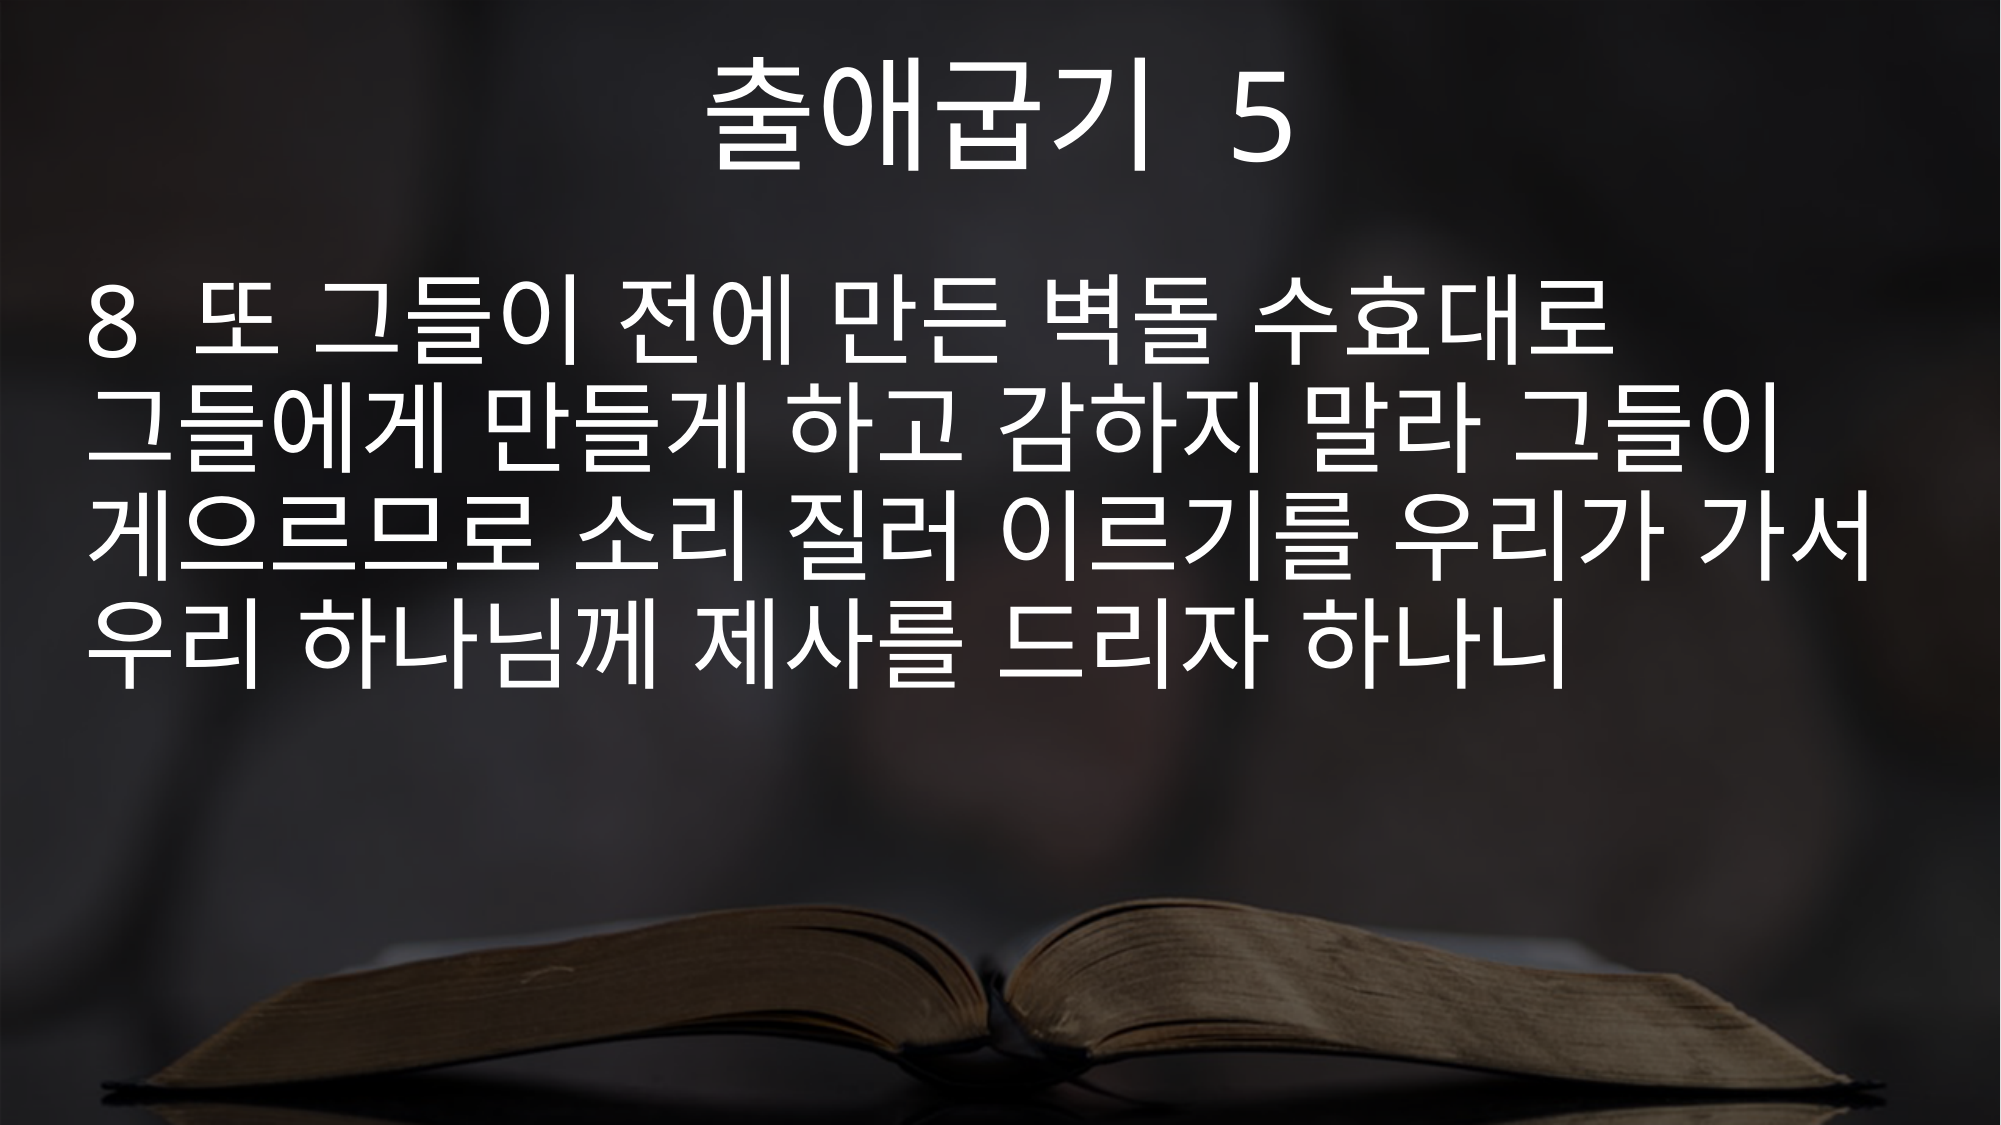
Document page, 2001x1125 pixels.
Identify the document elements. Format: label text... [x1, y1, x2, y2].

picture [0, 0, 2001, 1125]
list 8 또 그들이 전에 만든 벽돌 수효대로 그들에게 만들게 하고 감하지 말라 그들이 게으르므로 소리 질러 이르기를 우리가 가서 우리 하나님께 제사를 드리자 하나니 [69, 263, 1953, 423]
footer 출애굽기 5 [0, 32, 2000, 192]
